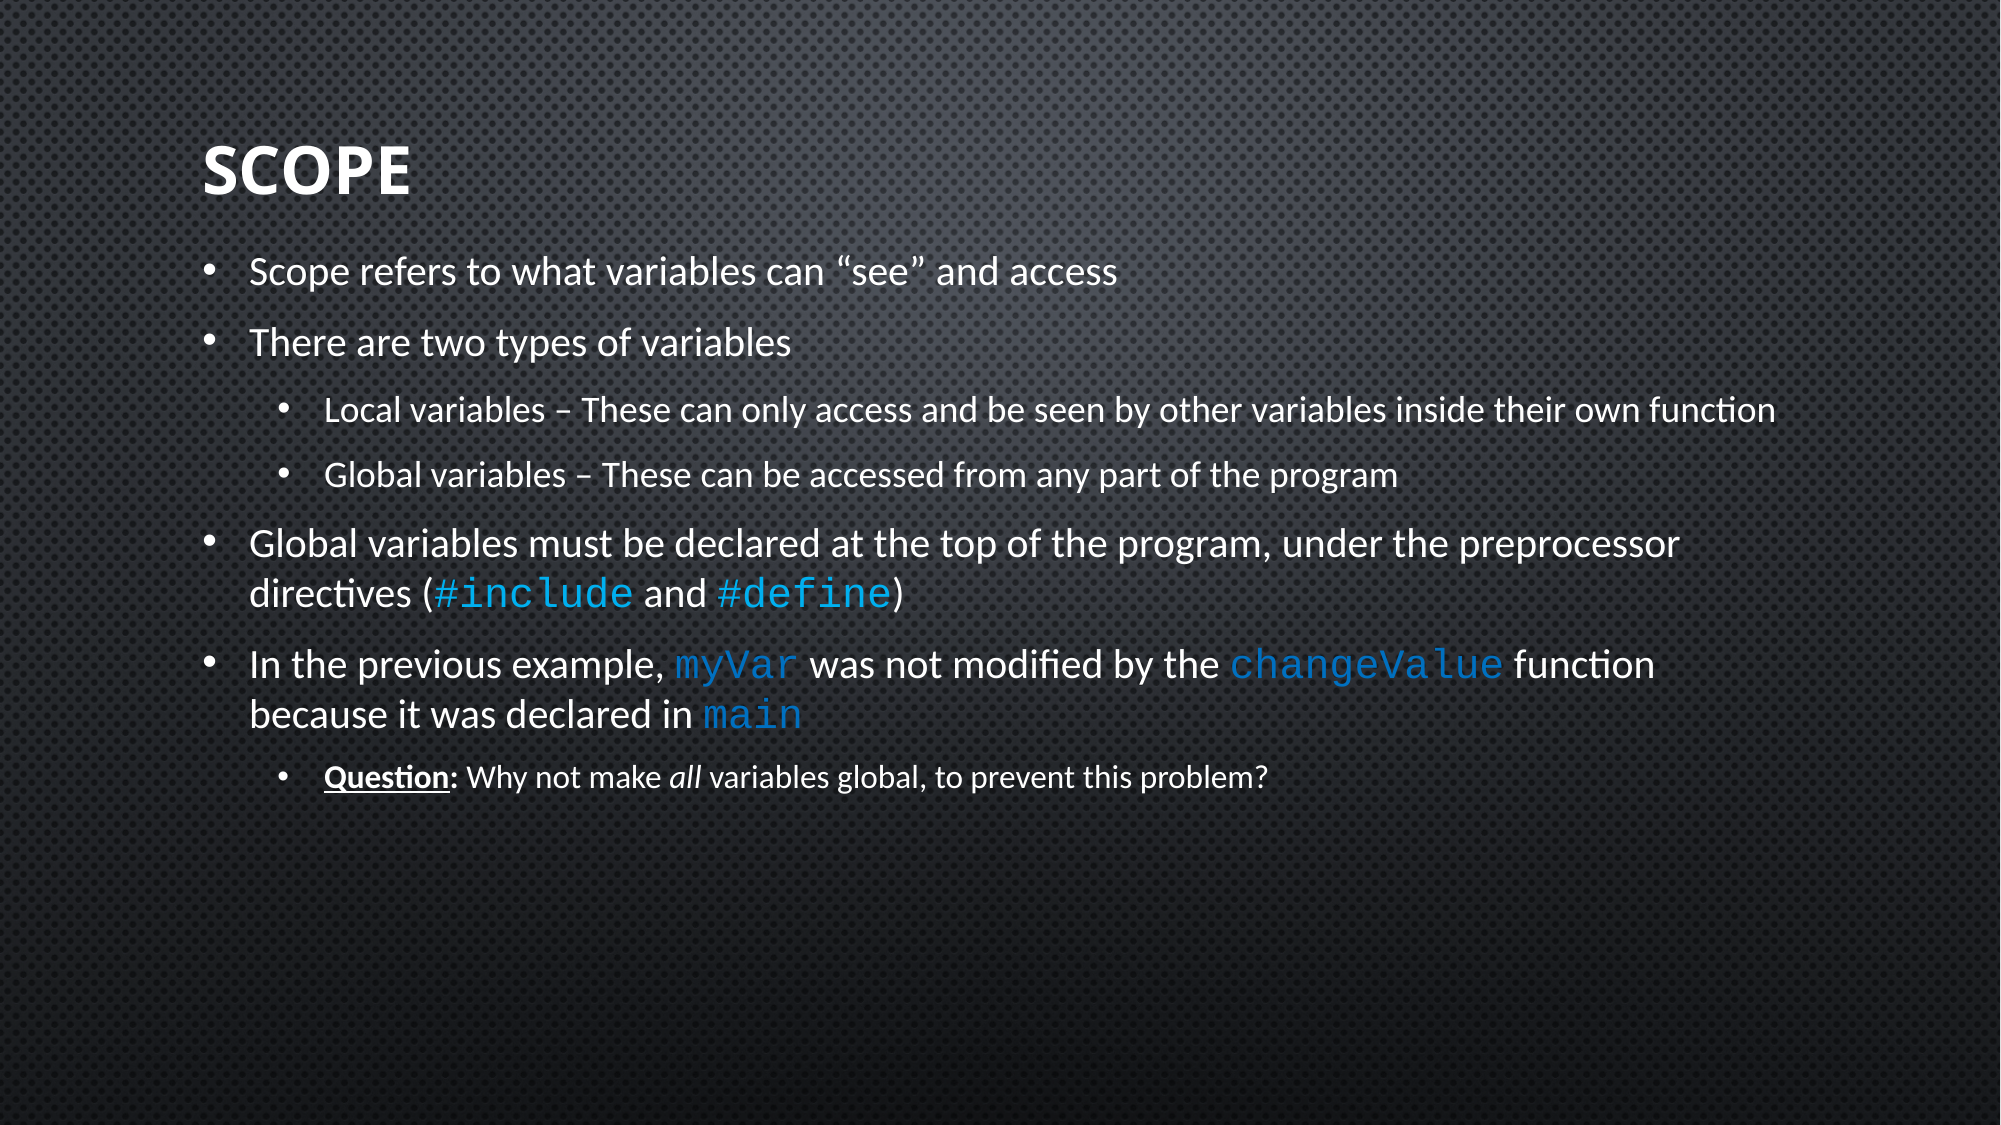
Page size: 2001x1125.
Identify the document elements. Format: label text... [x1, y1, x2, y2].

list Scope refers to what variables can “see” and access There are two types of variables Local variables – These can only access and be seen by other variables inside their own function Global variables – These can be accessed from any part of the program Global variables must be declared at the top of the program, under the preprocessor directives (#include and #define) In the previous example, myVar was not modified by the changeValue function because it was declared in main Question: Why not make all variables global, to prevent this problem? [187, 236, 1813, 950]
title Scope [187, 99, 1813, 236]
